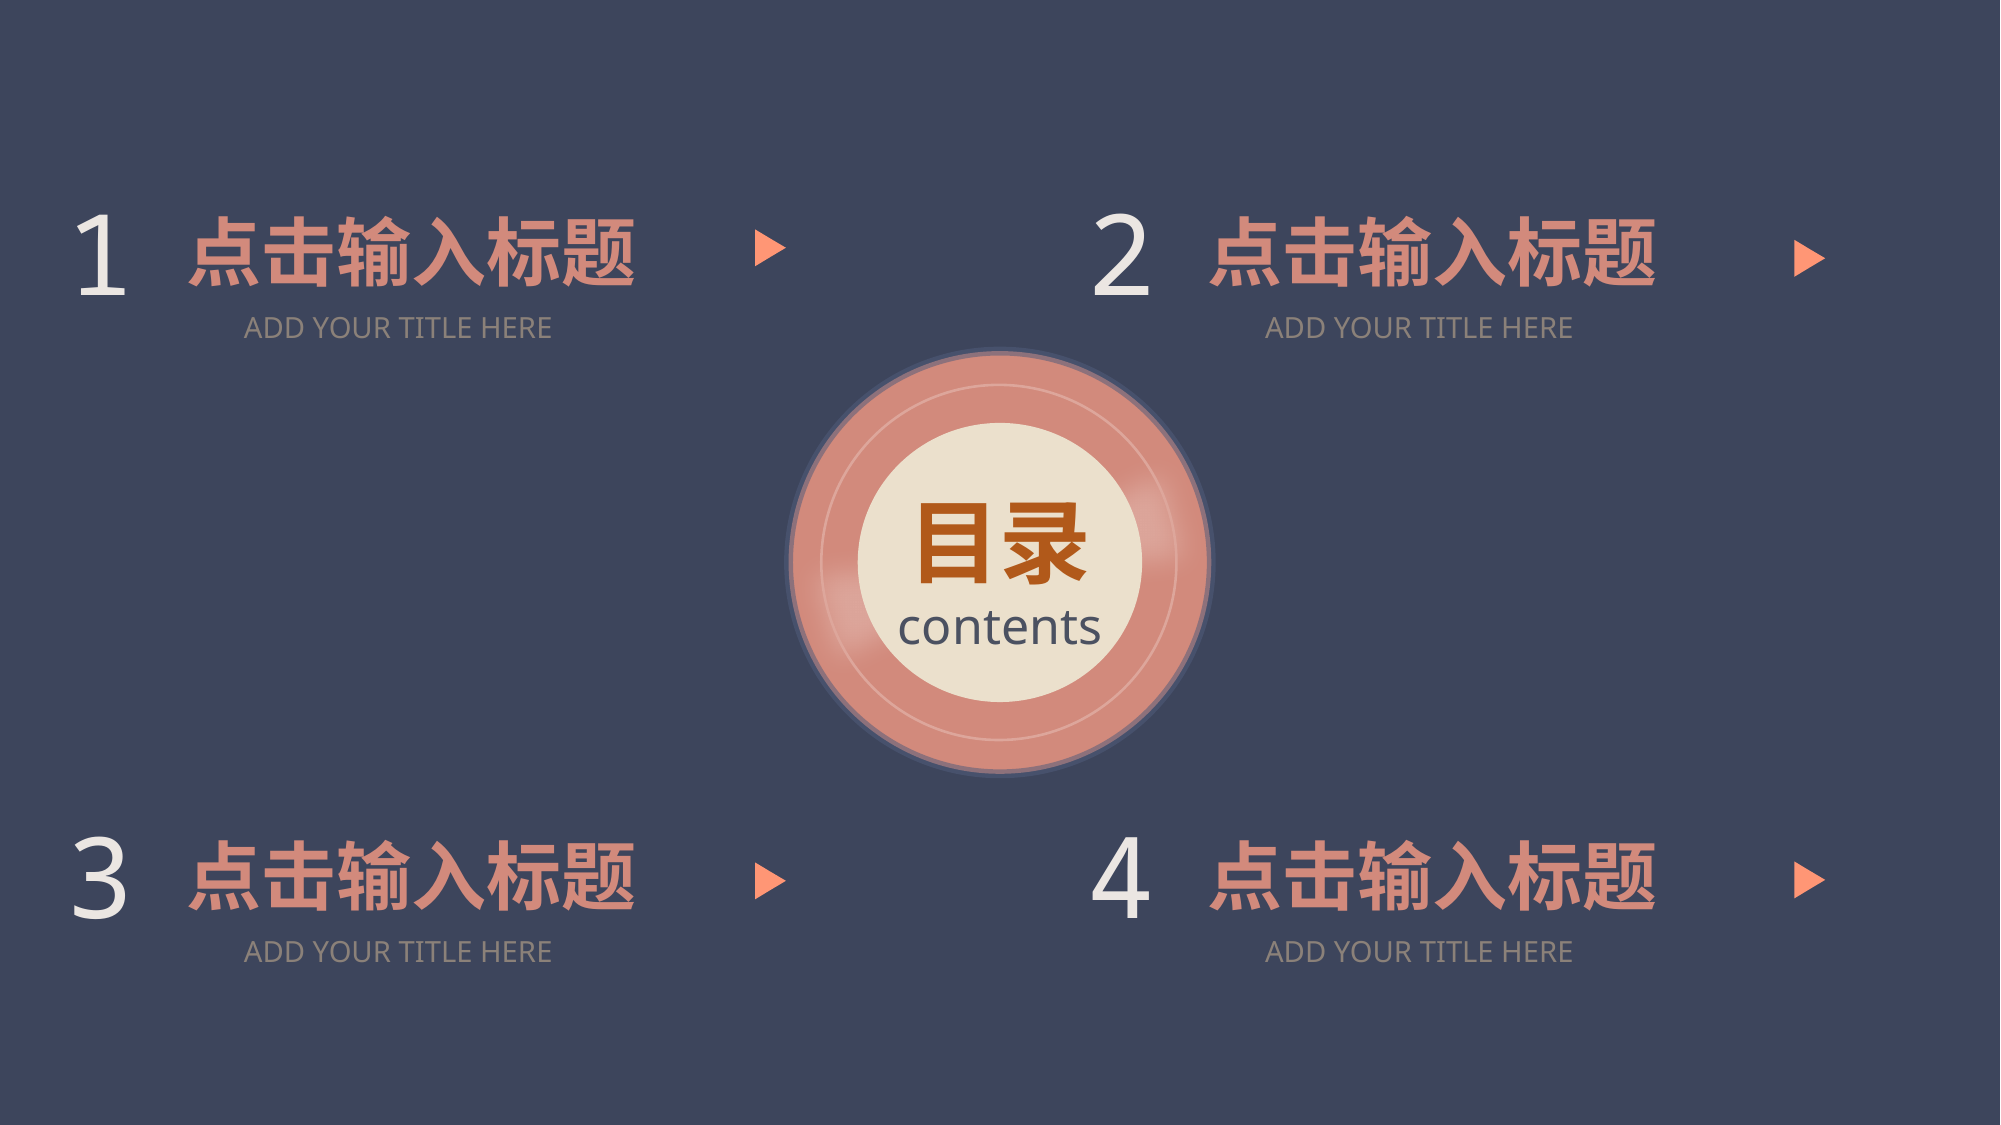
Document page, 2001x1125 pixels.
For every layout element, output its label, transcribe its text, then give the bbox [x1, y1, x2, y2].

text_box 2 [1072, 175, 1170, 326]
text_box 点击输入标题 [172, 198, 652, 303]
text_box ADD YOUR TITLE HERE [229, 303, 568, 352]
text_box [734, 218, 807, 277]
text_box 点击输入标题 [1193, 821, 1673, 927]
text_box ADD YOUR TITLE HERE [1250, 303, 1589, 352]
text_box 1 [51, 175, 149, 326]
text_box 3 [51, 799, 149, 949]
text_box 4 [1072, 799, 1170, 949]
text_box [1773, 229, 1846, 288]
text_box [1773, 850, 1846, 910]
text_box ADD YOUR TITLE HERE [1250, 927, 1589, 976]
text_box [788, 351, 1212, 774]
text_box ADD YOUR TITLE HERE [229, 927, 568, 976]
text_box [734, 851, 807, 910]
text_box 点击输入标题 [1193, 198, 1673, 303]
text_box 点击输入标题 [172, 821, 652, 927]
